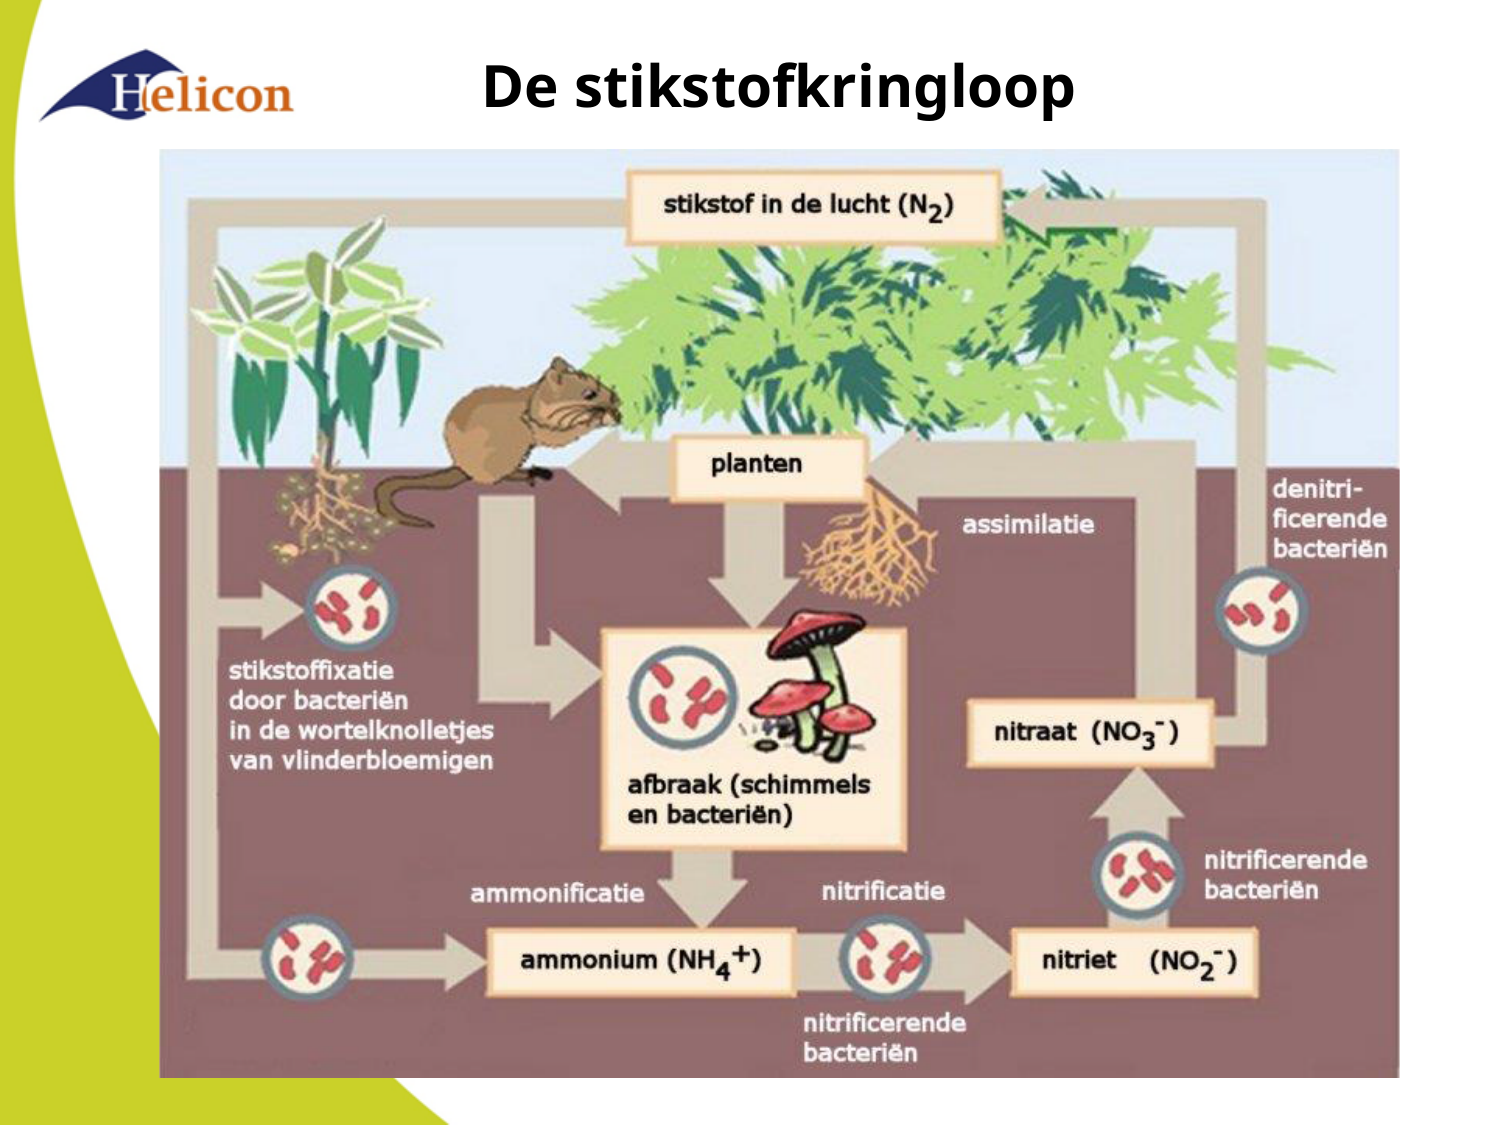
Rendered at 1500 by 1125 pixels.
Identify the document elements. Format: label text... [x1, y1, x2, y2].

picture [0, 0, 1500, 1125]
title De stikstofkringloop [466, 30, 1199, 138]
